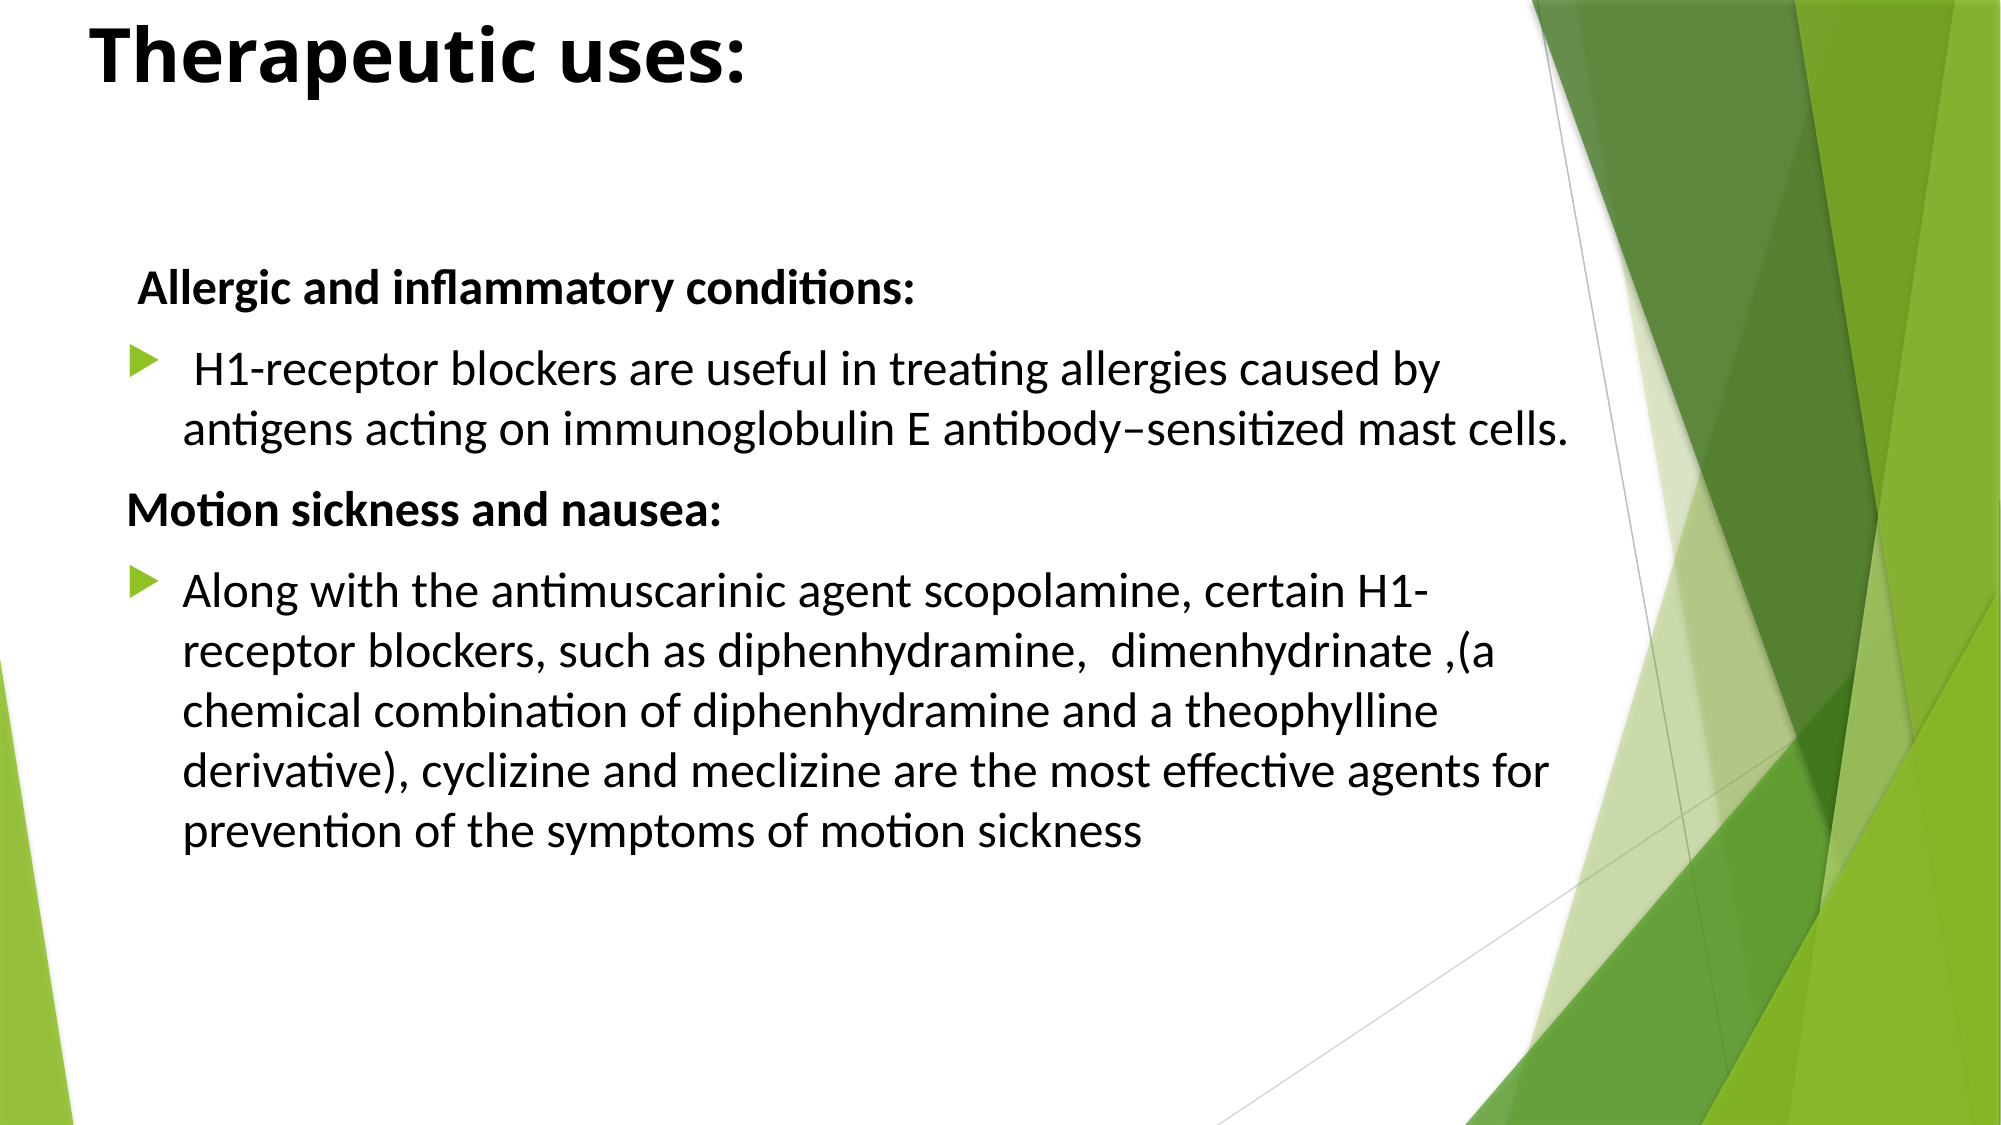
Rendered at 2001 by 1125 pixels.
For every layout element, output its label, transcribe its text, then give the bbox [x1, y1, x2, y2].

list Allergic and inflammatory conditions: H1-receptor blockers are useful in treating allergies caused by antigens acting on immunoglobulin E antibody–sensitized mast cells. Motion sickness and nausea: Along with the antimuscarinic agent scopolamine, certain H1-receptor blockers, such as diphenhydramine, dimenhydrinate ,(a chemical combination of diphenhydramine and a theophylline derivative), cyclizine and meclizine are the most effective agents for prevention of the symptoms of motion sickness [111, 247, 1608, 992]
title Therapeutic uses: [73, 0, 1484, 217]
